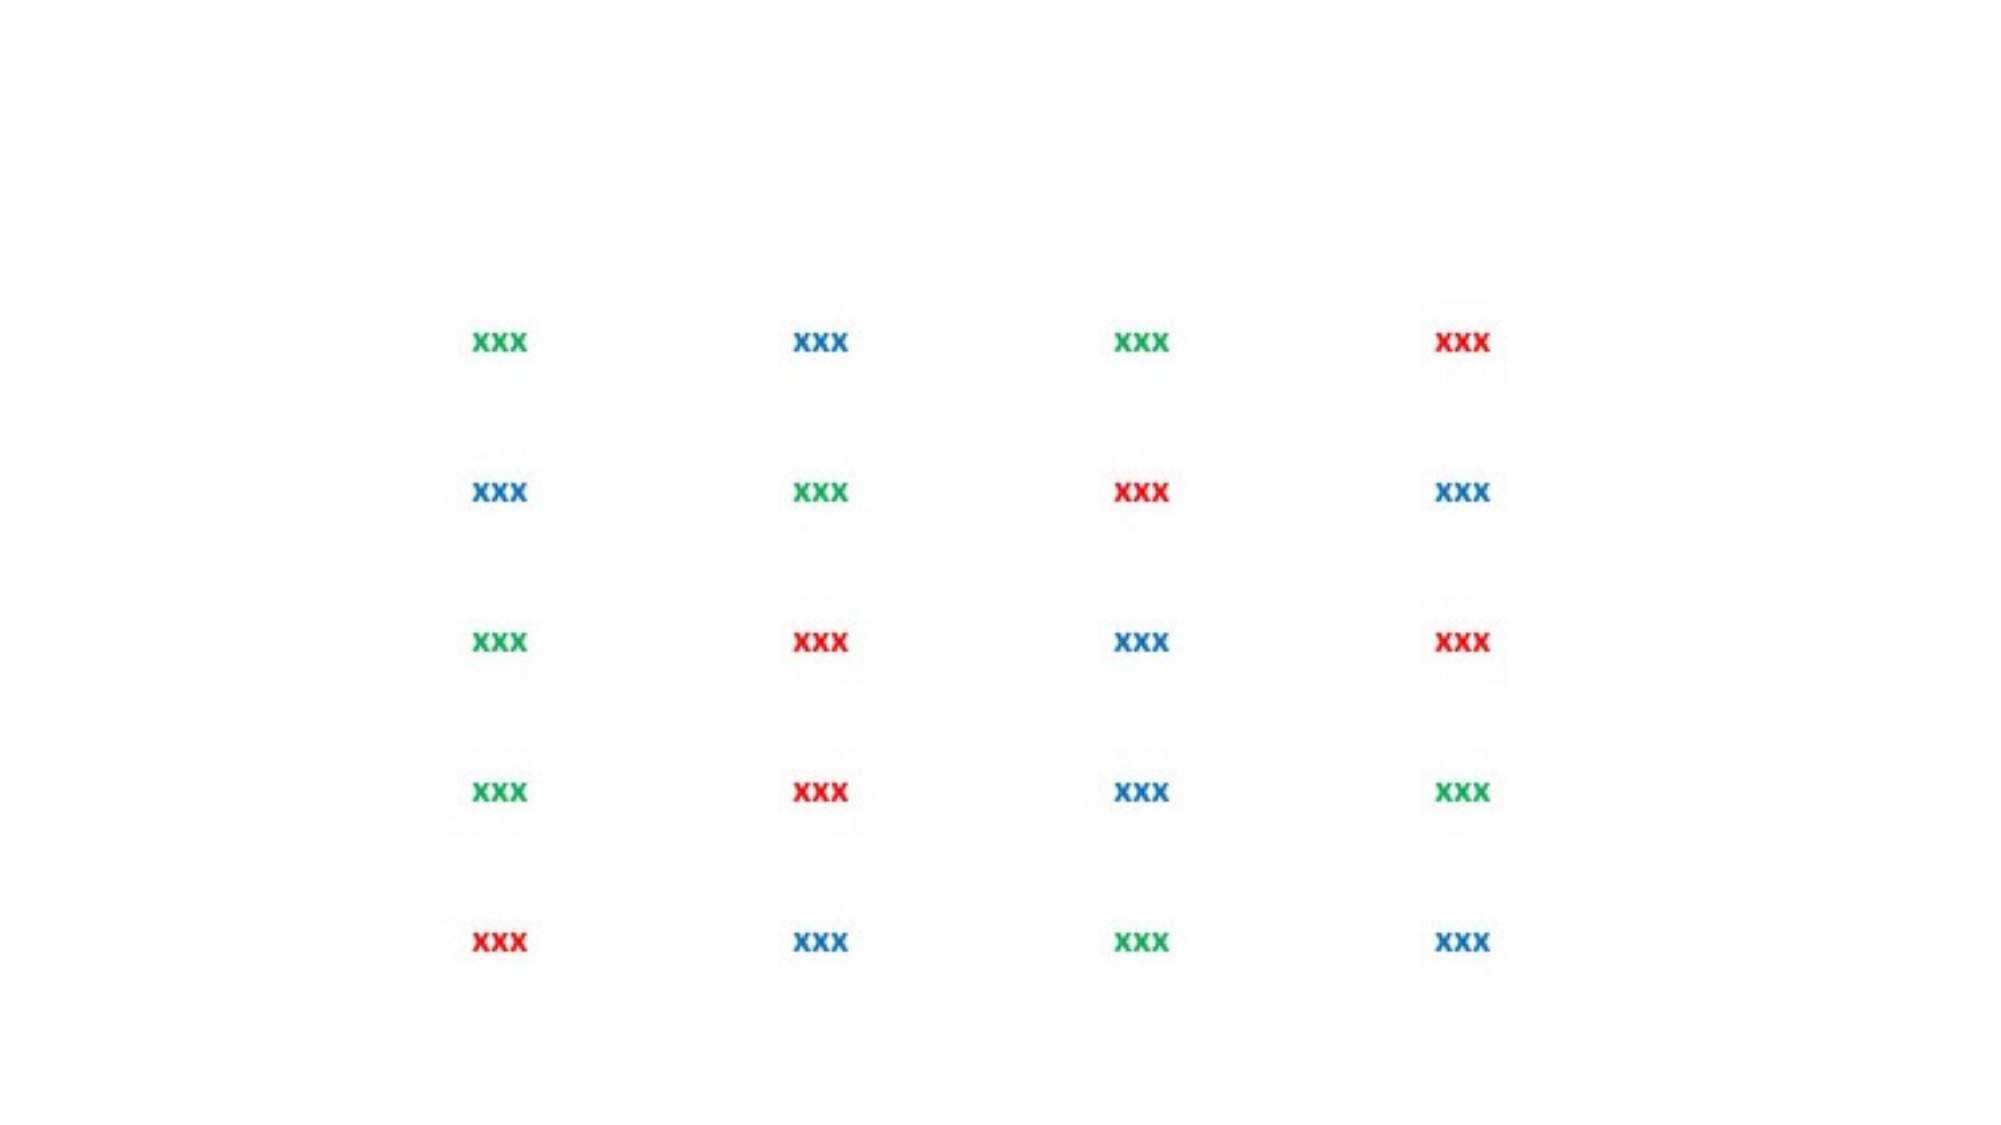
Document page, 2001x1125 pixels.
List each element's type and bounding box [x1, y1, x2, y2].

list [437, 299, 1563, 1014]
